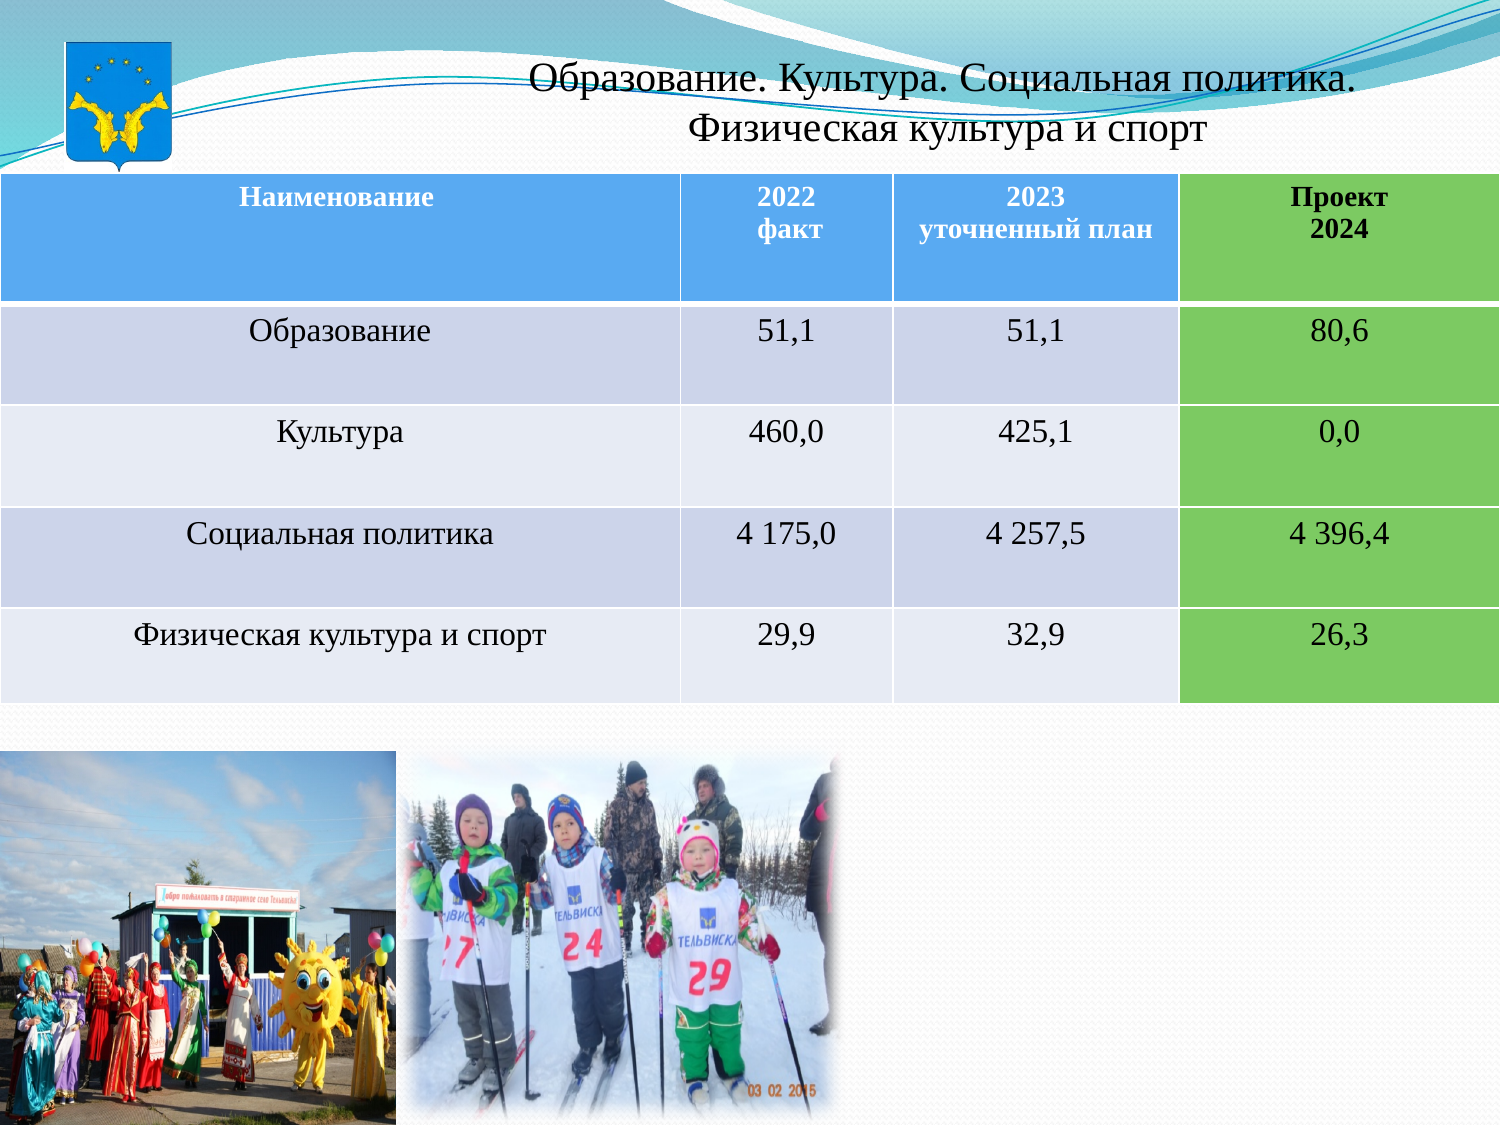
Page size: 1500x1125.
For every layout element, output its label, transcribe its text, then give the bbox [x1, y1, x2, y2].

table_cell Физическая культура и спорт [1, 609, 680, 703]
table_cell 4 257,5 [894, 508, 1178, 607]
table_header 2022 факт [681, 174, 892, 301]
table_cell 32,9 [894, 609, 1178, 703]
picture [64, 42, 172, 173]
table_header Наименование [1, 174, 680, 301]
table_cell Образование [1, 307, 680, 404]
text_box Образование. Культура. Социальная политика. Физическая культура и спорт [395, 42, 1500, 158]
table_header Проект 2024 [1180, 174, 1499, 301]
table_cell 460,0 [681, 406, 892, 506]
table_cell 29,9 [681, 609, 892, 703]
table_header 2023 уточненный план [894, 174, 1178, 301]
table_cell Культура [1, 406, 680, 506]
table_cell 425,1 [894, 406, 1178, 506]
table_cell 0,0 [1180, 406, 1499, 506]
table_cell 26,3 [1180, 609, 1499, 703]
table_cell 51,1 [894, 307, 1178, 404]
picture [0, 739, 845, 1125]
table_cell 98,0 [61, 174, 174, 182]
table_cell Социальная политика [1, 508, 680, 607]
table_cell 4 396,4 [1180, 508, 1499, 607]
table_cell 80,6 [1180, 307, 1499, 404]
table_cell 51,1 [681, 307, 892, 404]
table_cell 4 175,0 [681, 508, 892, 607]
